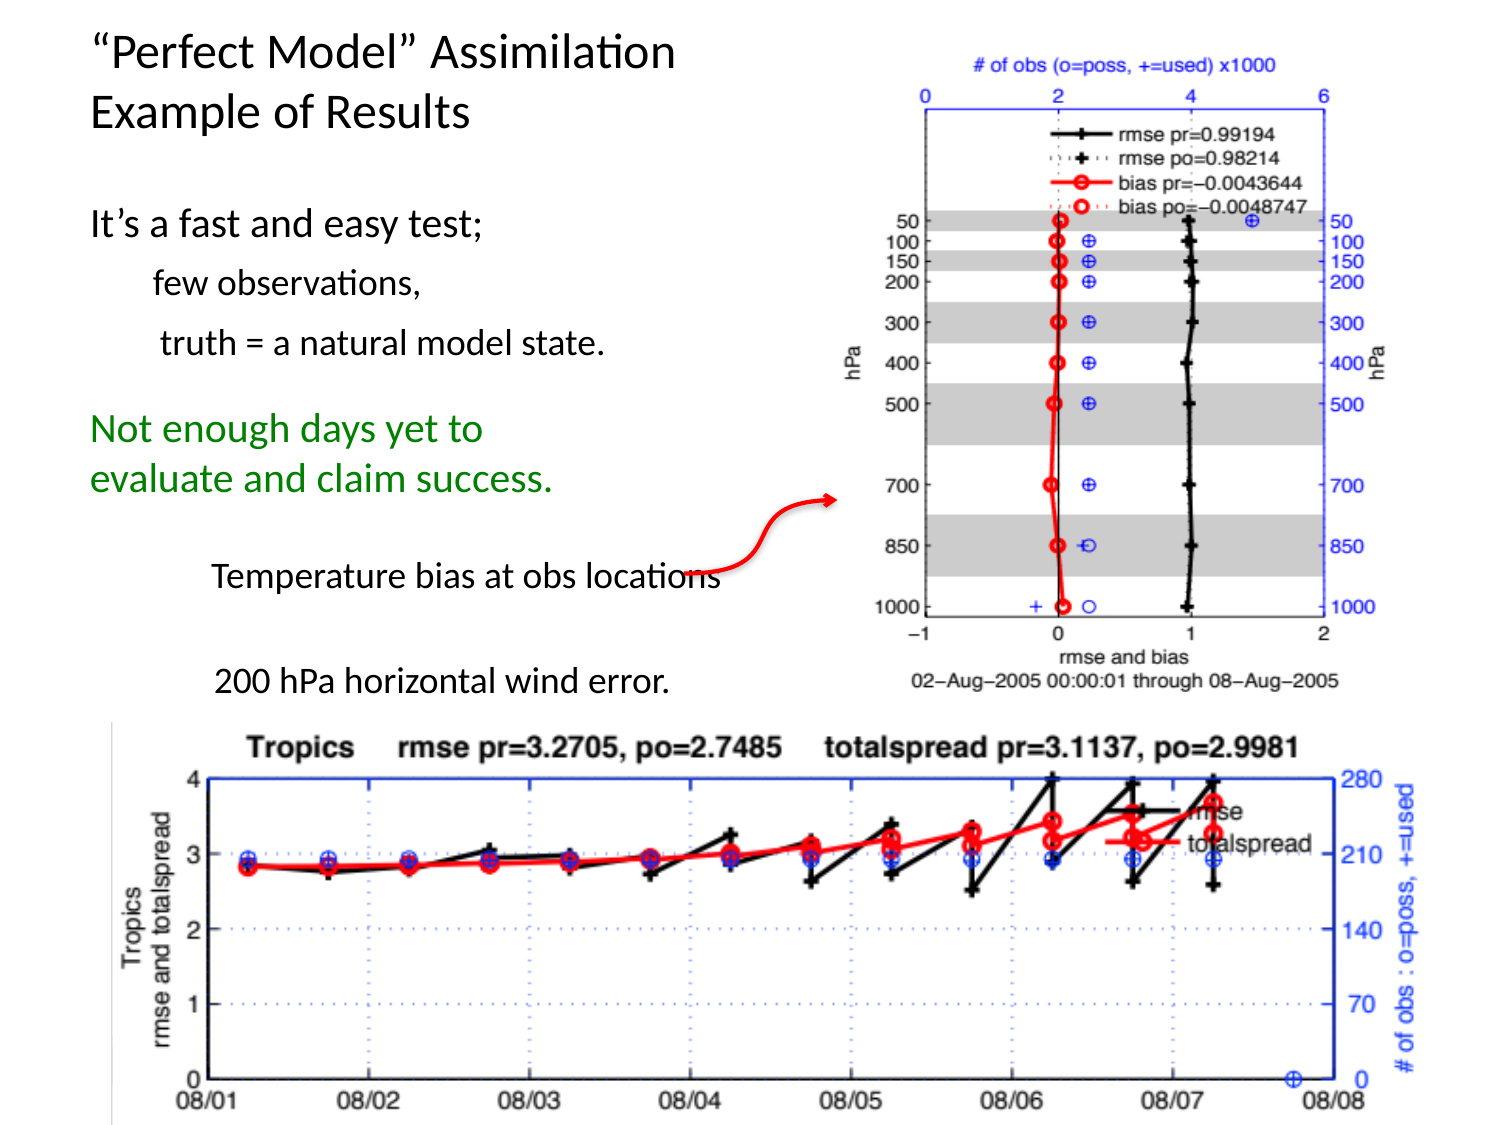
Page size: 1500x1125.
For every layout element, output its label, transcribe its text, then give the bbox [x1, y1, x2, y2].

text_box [683, 499, 838, 574]
picture [837, 45, 1388, 698]
title “Perfect Model” Assimilation Example of Results [75, 1, 803, 157]
text_box Not enough days yet to evaluate and claim success. [75, 393, 574, 509]
text_box 200 hPa horizontal wind error. [198, 648, 686, 709]
picture [111, 722, 1433, 1125]
text_box truth = a natural model state. [145, 311, 622, 371]
list It’s a fast and easy test; [75, 187, 620, 272]
text_box Temperature bias at obs locations [196, 543, 738, 603]
text_box few observations, [138, 250, 446, 311]
